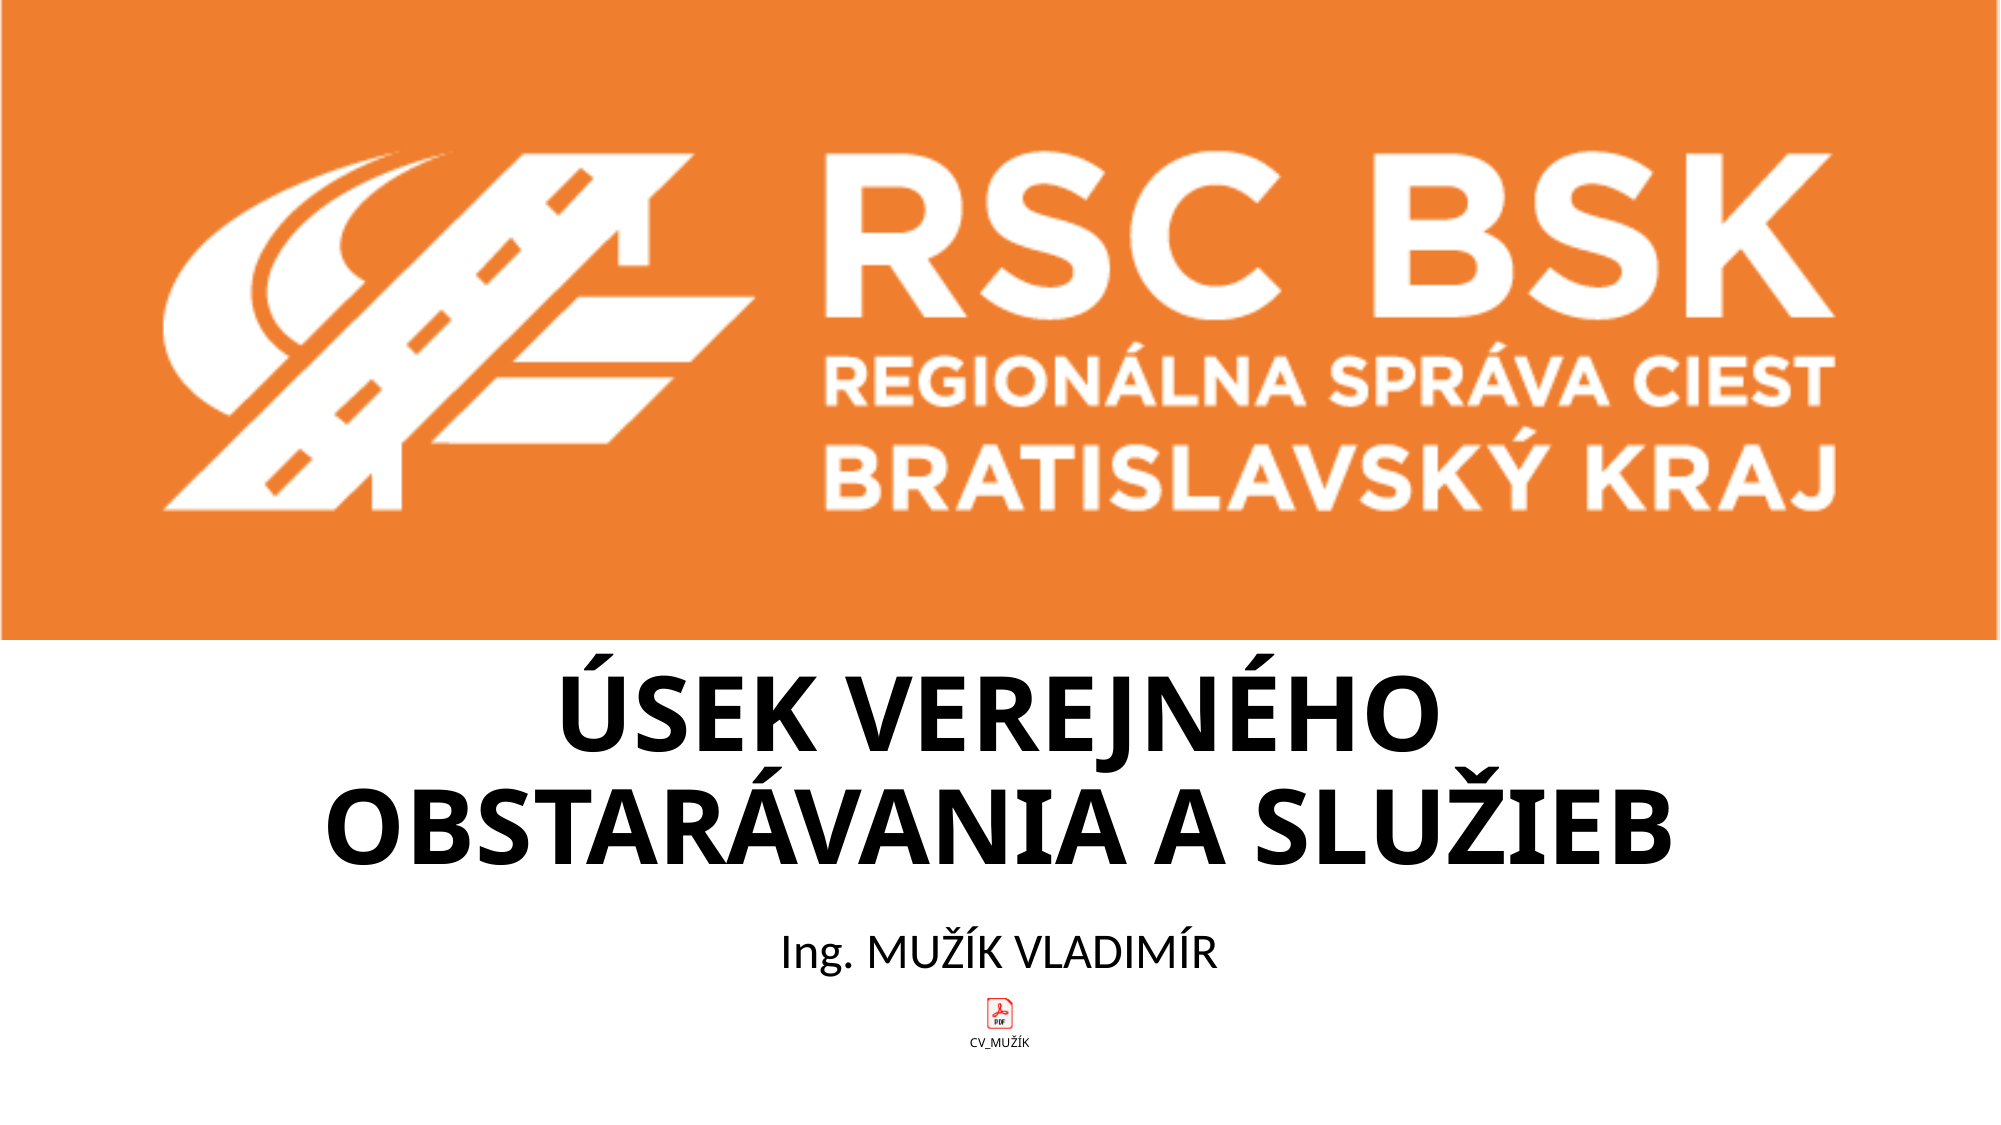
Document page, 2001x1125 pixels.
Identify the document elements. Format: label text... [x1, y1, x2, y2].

picture [0, 0, 2000, 640]
text_box [0, 640, 2000, 1125]
title ÚSEK VEREJNÉHO OBSTARÁVANIA A SLUŽIEB [137, 641, 1863, 906]
subtitle Ing. MUŽÍK VLADIMÍR [113, 906, 1886, 998]
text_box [950, 997, 1049, 1081]
